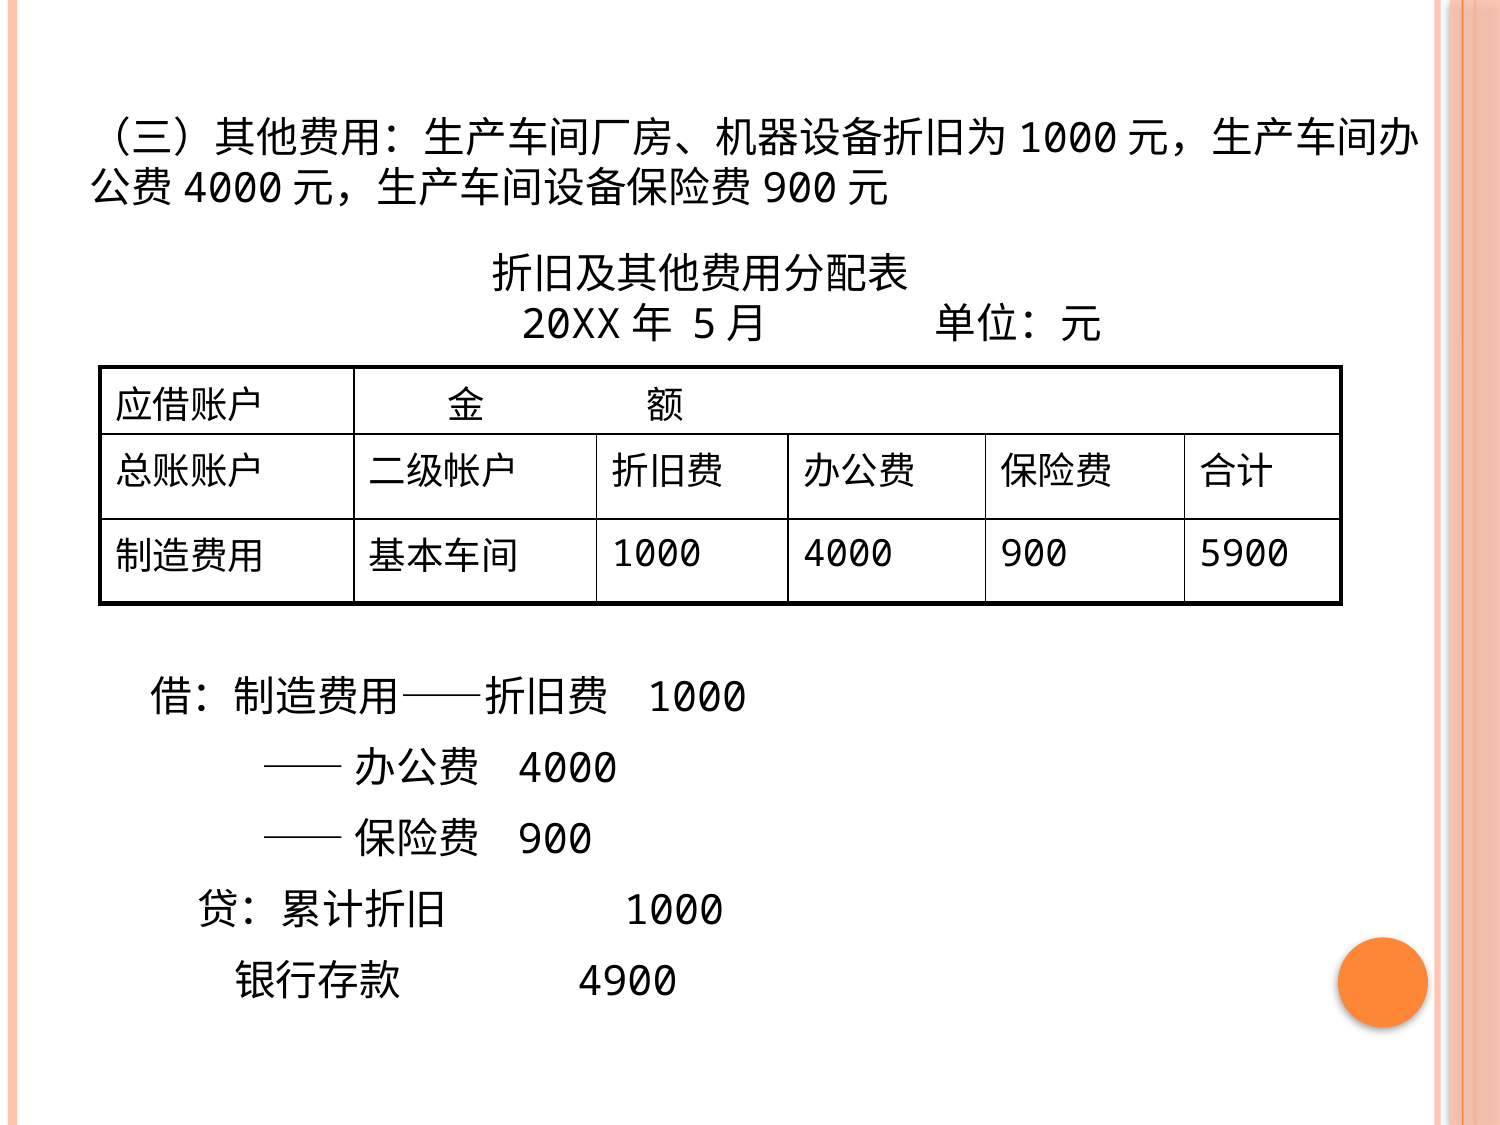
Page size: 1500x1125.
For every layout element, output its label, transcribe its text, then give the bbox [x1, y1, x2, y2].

table_cell 二级帐户 [355, 435, 596, 518]
table_cell 基本车间 [355, 520, 596, 601]
table_header 金 额 [355, 369, 1339, 433]
table_cell 办公费 [789, 435, 985, 518]
table_cell 5900 [1185, 520, 1339, 601]
table_cell 制造费用 [102, 520, 353, 601]
table_cell 折旧费 [597, 435, 787, 518]
table_cell 保险费 [986, 435, 1184, 518]
table_cell 4000 [789, 520, 985, 601]
text_box （三）其他费用：生产车间厂房、机器设备折旧为1000元，生产车间办公费4000元，生产车间设备保险费900元 [74, 102, 1450, 218]
table_cell 1000 [597, 520, 787, 601]
table_cell 合计 [1185, 435, 1339, 518]
table_cell 总账账户 [102, 435, 353, 518]
text_box 借：制造费用——折旧费 1000 ——办公费 4000 ——保险费 900 贷：累计折旧 1000 银行存款 4900 [135, 662, 1388, 1011]
table_header 应借账户 [102, 369, 353, 433]
text_box 折旧及其他费用分配表 20XX年 5月 单位：元 [0, 225, 1401, 368]
table_cell 900 [986, 520, 1184, 601]
